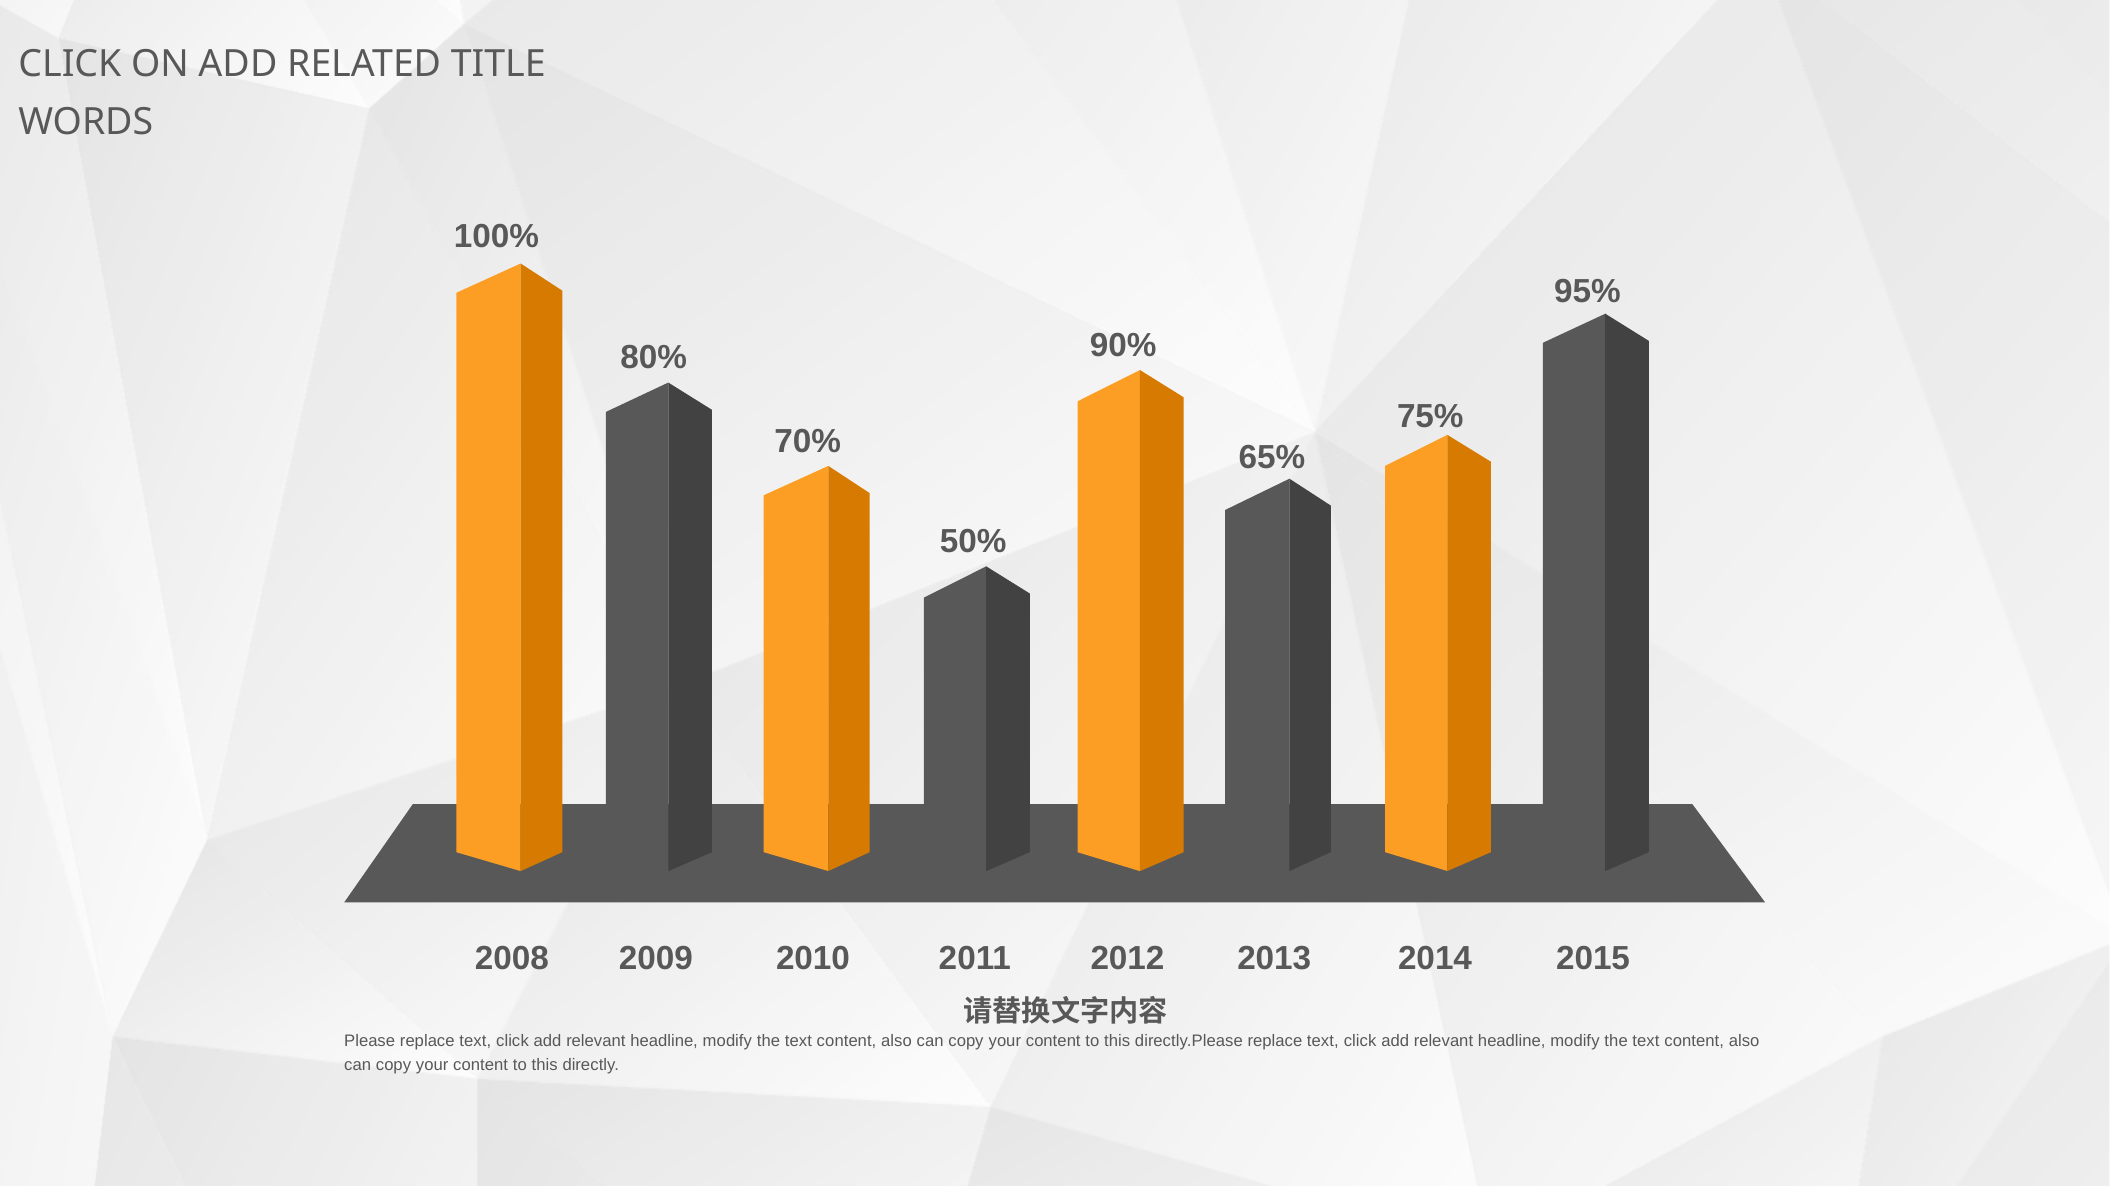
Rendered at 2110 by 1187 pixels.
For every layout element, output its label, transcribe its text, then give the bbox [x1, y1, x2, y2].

text_box 2011 [924, 921, 1026, 984]
text_box 100% [439, 198, 554, 261]
text_box CLICK ON ADD RELATED TITLE WORDS [3, 18, 595, 150]
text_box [605, 382, 712, 872]
text_box 95% [1539, 253, 1636, 317]
text_box 50% [925, 503, 1022, 566]
text_box 2013 [1222, 921, 1327, 984]
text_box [1384, 434, 1491, 872]
text_box 2015 [1541, 921, 1645, 984]
text_box [344, 804, 1766, 903]
picture [0, 0, 2110, 1186]
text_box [763, 465, 870, 872]
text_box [923, 566, 1030, 872]
text_box 75% [1382, 379, 1479, 442]
text_box 2008 [460, 921, 564, 984]
text_box 2012 [1075, 921, 1180, 984]
text_box 90% [1075, 307, 1172, 371]
text_box 2014 [1383, 921, 1488, 984]
text_box 70% [759, 404, 856, 467]
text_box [1542, 313, 1649, 872]
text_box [456, 263, 563, 872]
text_box 请替换文字内容 [963, 985, 1169, 1028]
text_box 80% [605, 320, 702, 382]
text_box 2010 [761, 921, 865, 984]
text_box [1225, 478, 1331, 872]
text_box Please replace text, click add relevant headline, modify the text content, also can copy your content to this directly.Please replace text, click add relevant headline, modify the text content, also can copy your content to this directly. [344, 1026, 1766, 1075]
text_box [1077, 370, 1184, 872]
text_box 2009 [604, 921, 708, 984]
text_box 65% [1223, 419, 1321, 483]
